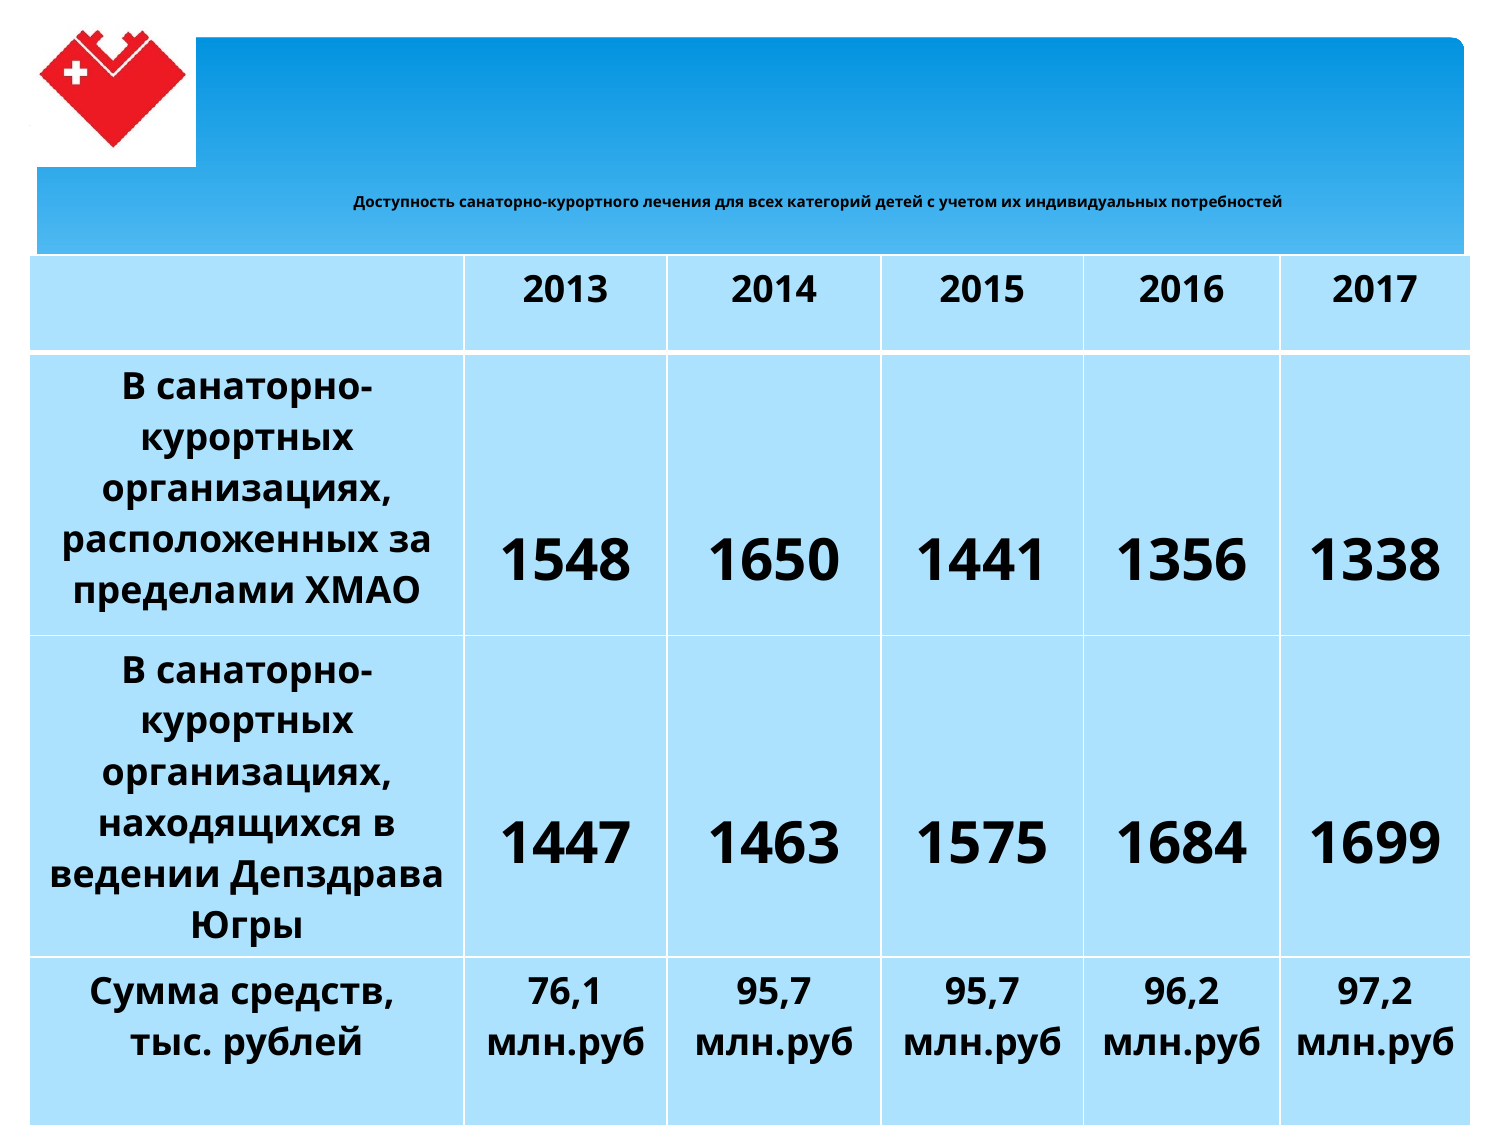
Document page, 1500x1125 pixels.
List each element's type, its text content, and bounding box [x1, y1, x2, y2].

table_header 2013 [465, 256, 666, 350]
table_header 2016 [1084, 256, 1279, 350]
table_cell 1338 [1281, 355, 1470, 635]
table_cell 95,7 млн.руб [668, 958, 880, 1125]
table_cell 1684 [1084, 636, 1279, 956]
table_cell 1548 [465, 355, 666, 635]
table_cell 1650 [668, 355, 880, 635]
table_cell 96,2 млн.руб [1084, 958, 1279, 1125]
table_cell 1447 [465, 636, 666, 956]
table_cell 1356 [1084, 355, 1279, 635]
table_cell 1575 [882, 636, 1083, 956]
table_header [30, 256, 463, 350]
table_cell 1441 [882, 355, 1083, 635]
table_header 2015 [882, 256, 1083, 350]
table_cell 97,2 млн.руб [1281, 958, 1470, 1125]
table_cell 1699 [1281, 636, 1470, 956]
table_cell 76,1 млн.руб [465, 958, 666, 1125]
table_cell В санаторно-курортных организациях, находящихся в ведении Депздрава Югры [30, 636, 463, 956]
table_cell 95,7 млн.руб [882, 958, 1083, 1125]
table_header 2014 [668, 256, 880, 350]
table_cell В санаторно-курортных организациях, расположенных за пределами ХМАО [30, 355, 463, 635]
table_cell 1463 [668, 636, 880, 956]
title Доступность санаторно-курортного лечения для всех категорий детей с учетом их индивидуальных потребностей [183, 54, 1450, 220]
table_cell Сумма средств, тыс. рублей [30, 958, 463, 1125]
table_header 2017 [1281, 256, 1470, 350]
picture [29, 0, 197, 167]
